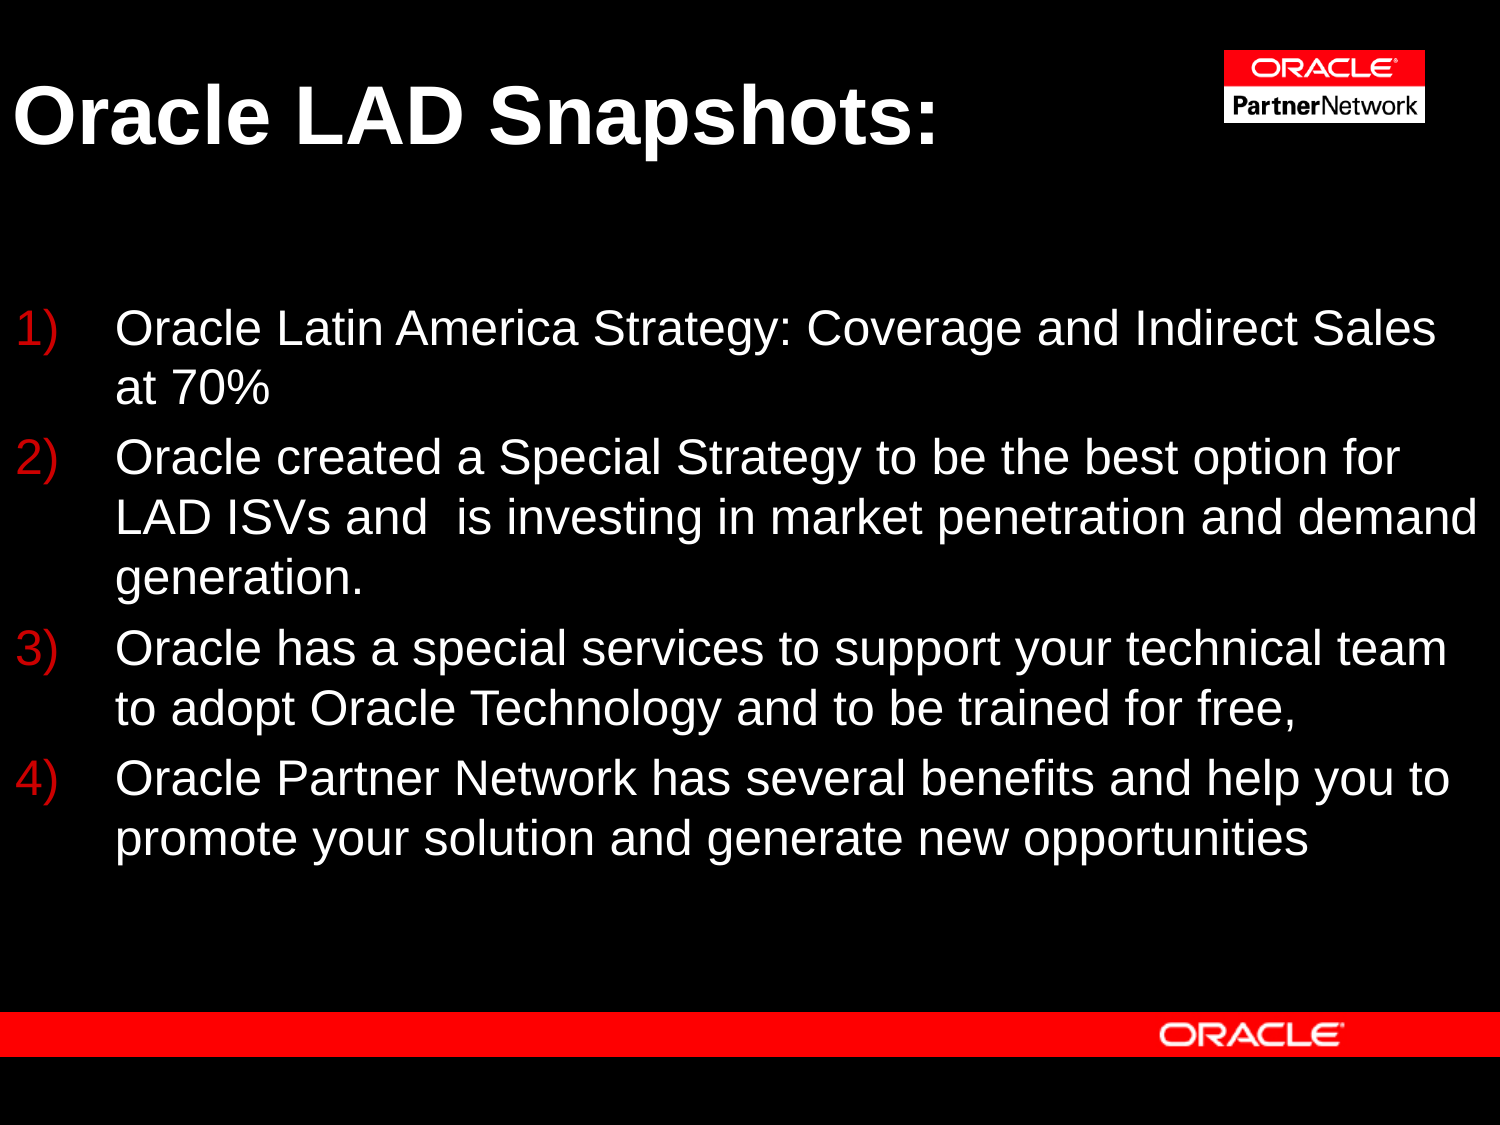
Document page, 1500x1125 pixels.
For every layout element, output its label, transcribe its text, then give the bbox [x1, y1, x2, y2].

list Oracle Latin America Strategy: Coverage and Indirect Sales at 70% Oracle created a Special Strategy to be the best option for LAD ISVs and is investing in market penetration and demand generation. Oracle has a special services to support your technical team to adopt Oracle Technology and to be trained for free, Oracle Partner Network has several benefits and help you to promote your solution and generate new opportunities [0, 287, 1500, 1000]
title Oracle LAD Snapshots: [12, 24, 1288, 213]
picture [1288, 50, 1425, 123]
